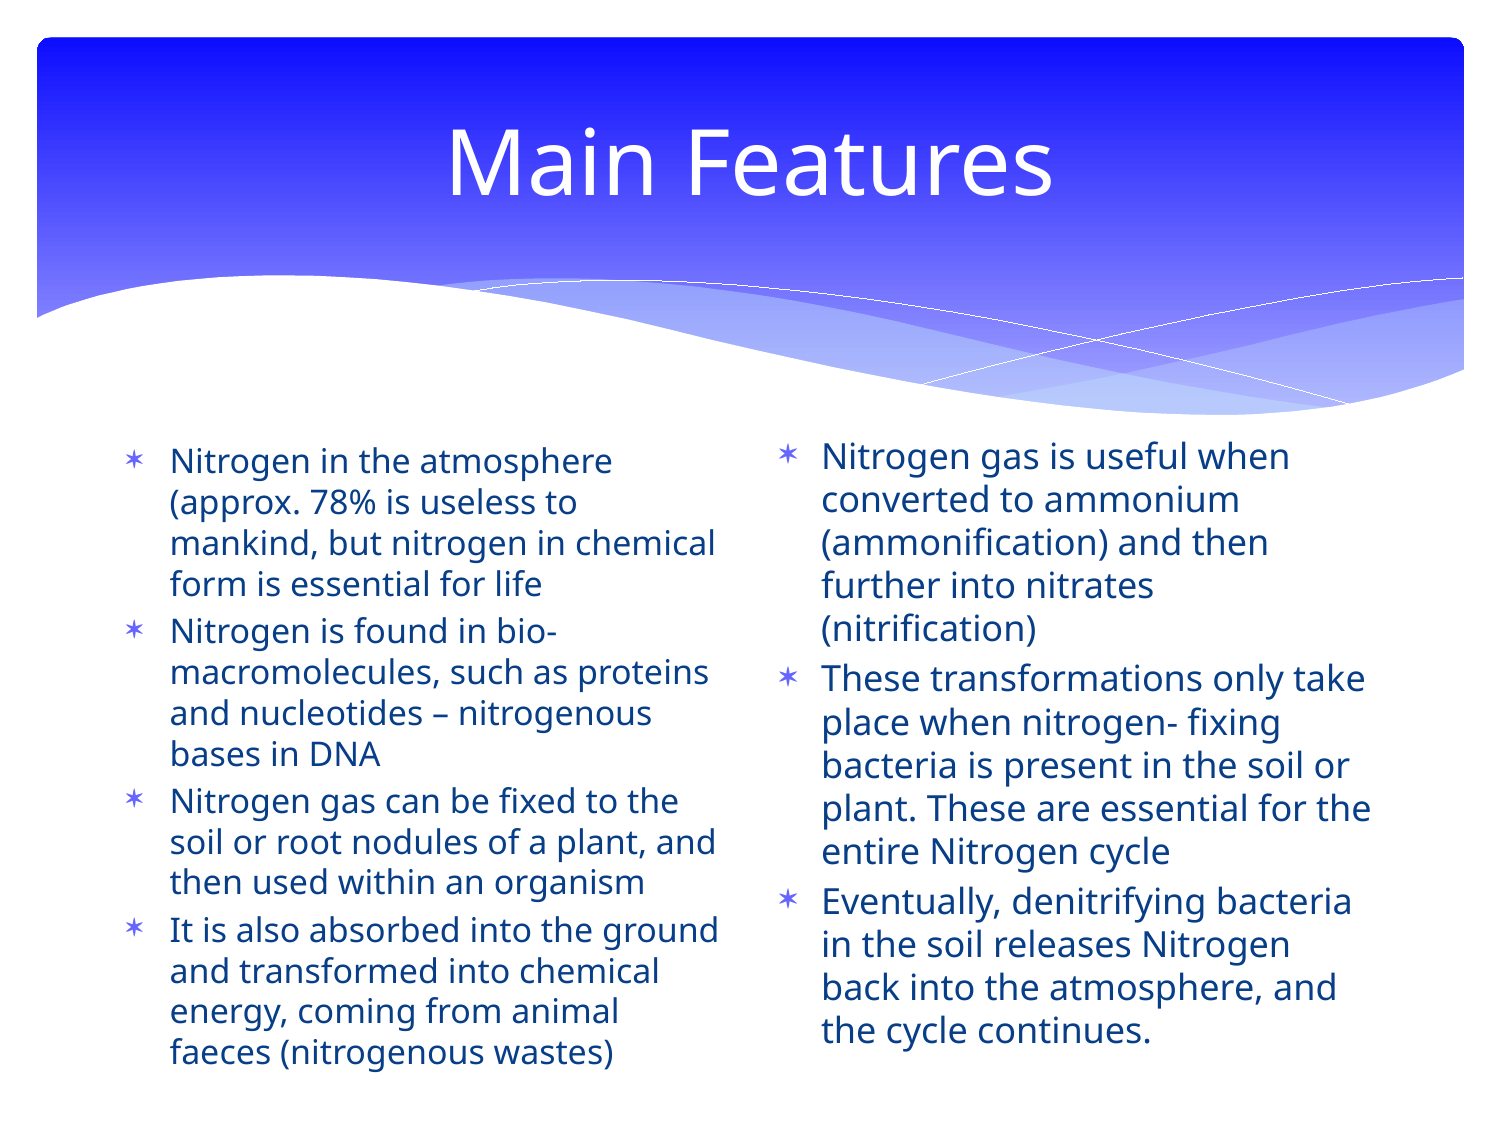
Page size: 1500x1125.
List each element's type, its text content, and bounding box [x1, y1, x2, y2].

list Nitrogen gas is useful when converted to ammonium (ammonification) and then further into nitrates (nitrification) These transformations only take place when nitrogen- fixing bacteria is present in the soil or plant. These are essential for the entire Nitrogen cycle Eventually, denitrifying bacteria in the soil releases Nitrogen back into the atmosphere, and the cycle continues. [764, 425, 1392, 1065]
title Main Features [75, 55, 1425, 261]
list Nitrogen in the atmosphere (approx. 78% is useless to mankind, but nitrogen in chemical form is essential for life Nitrogen is found in bio-macromolecules, such as proteins and nucleotides – nitrogenous bases in DNA Nitrogen gas can be fixed to the soil or root nodules of a plant, and then used within an organism It is also absorbed into the ground and transformed into chemical energy, coming from animal faeces (nitrogenous wastes) [111, 432, 738, 1110]
